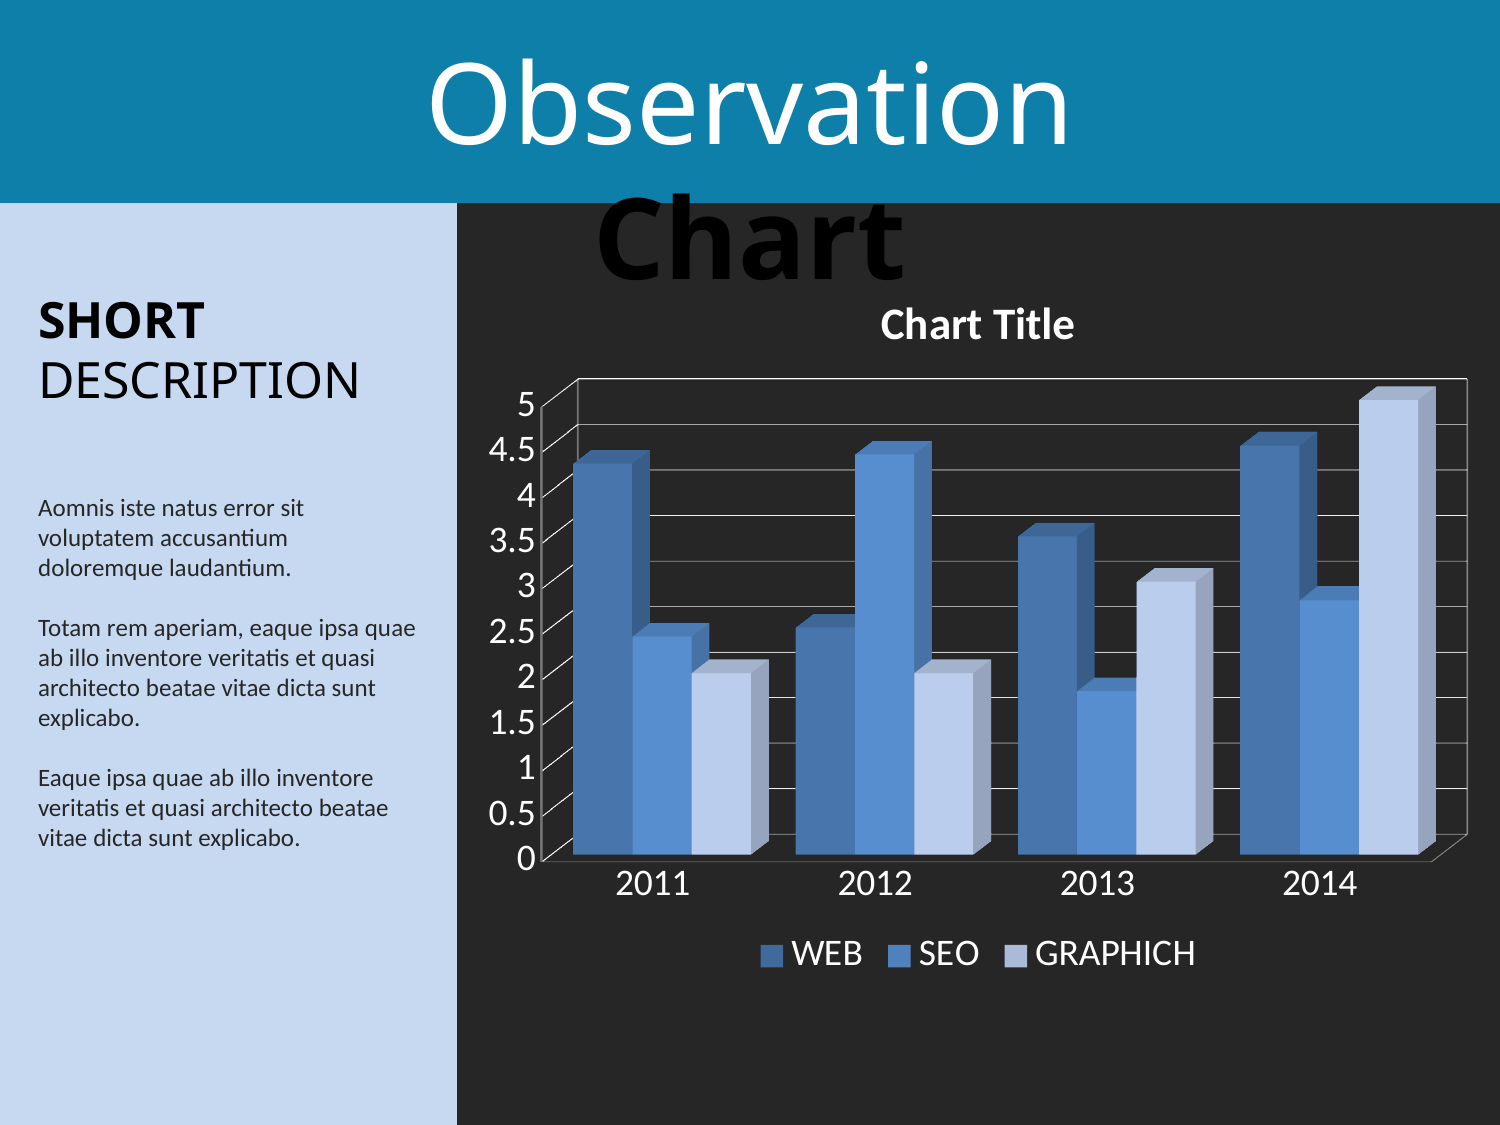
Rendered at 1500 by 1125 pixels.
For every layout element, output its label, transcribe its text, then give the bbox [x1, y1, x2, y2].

text_box [0, 0, 1500, 205]
chart [456, 269, 1500, 983]
text_box [0, 205, 459, 1125]
text_box Aomnis iste natus error sit voluptatem accusantium doloremque laudantium. Totam rem aperiam, eaque ipsa quae ab illo inventore veritatis et quasi architecto beatae vitae dicta sunt explicabo. Eaque ipsa quae ab illo inventore veritatis et quasi architecto beatae vitae dicta sunt explicabo. [23, 484, 434, 889]
text_box Observation Chart [351, 24, 1149, 309]
text_box SHORT DESCRIPTION [23, 281, 403, 416]
